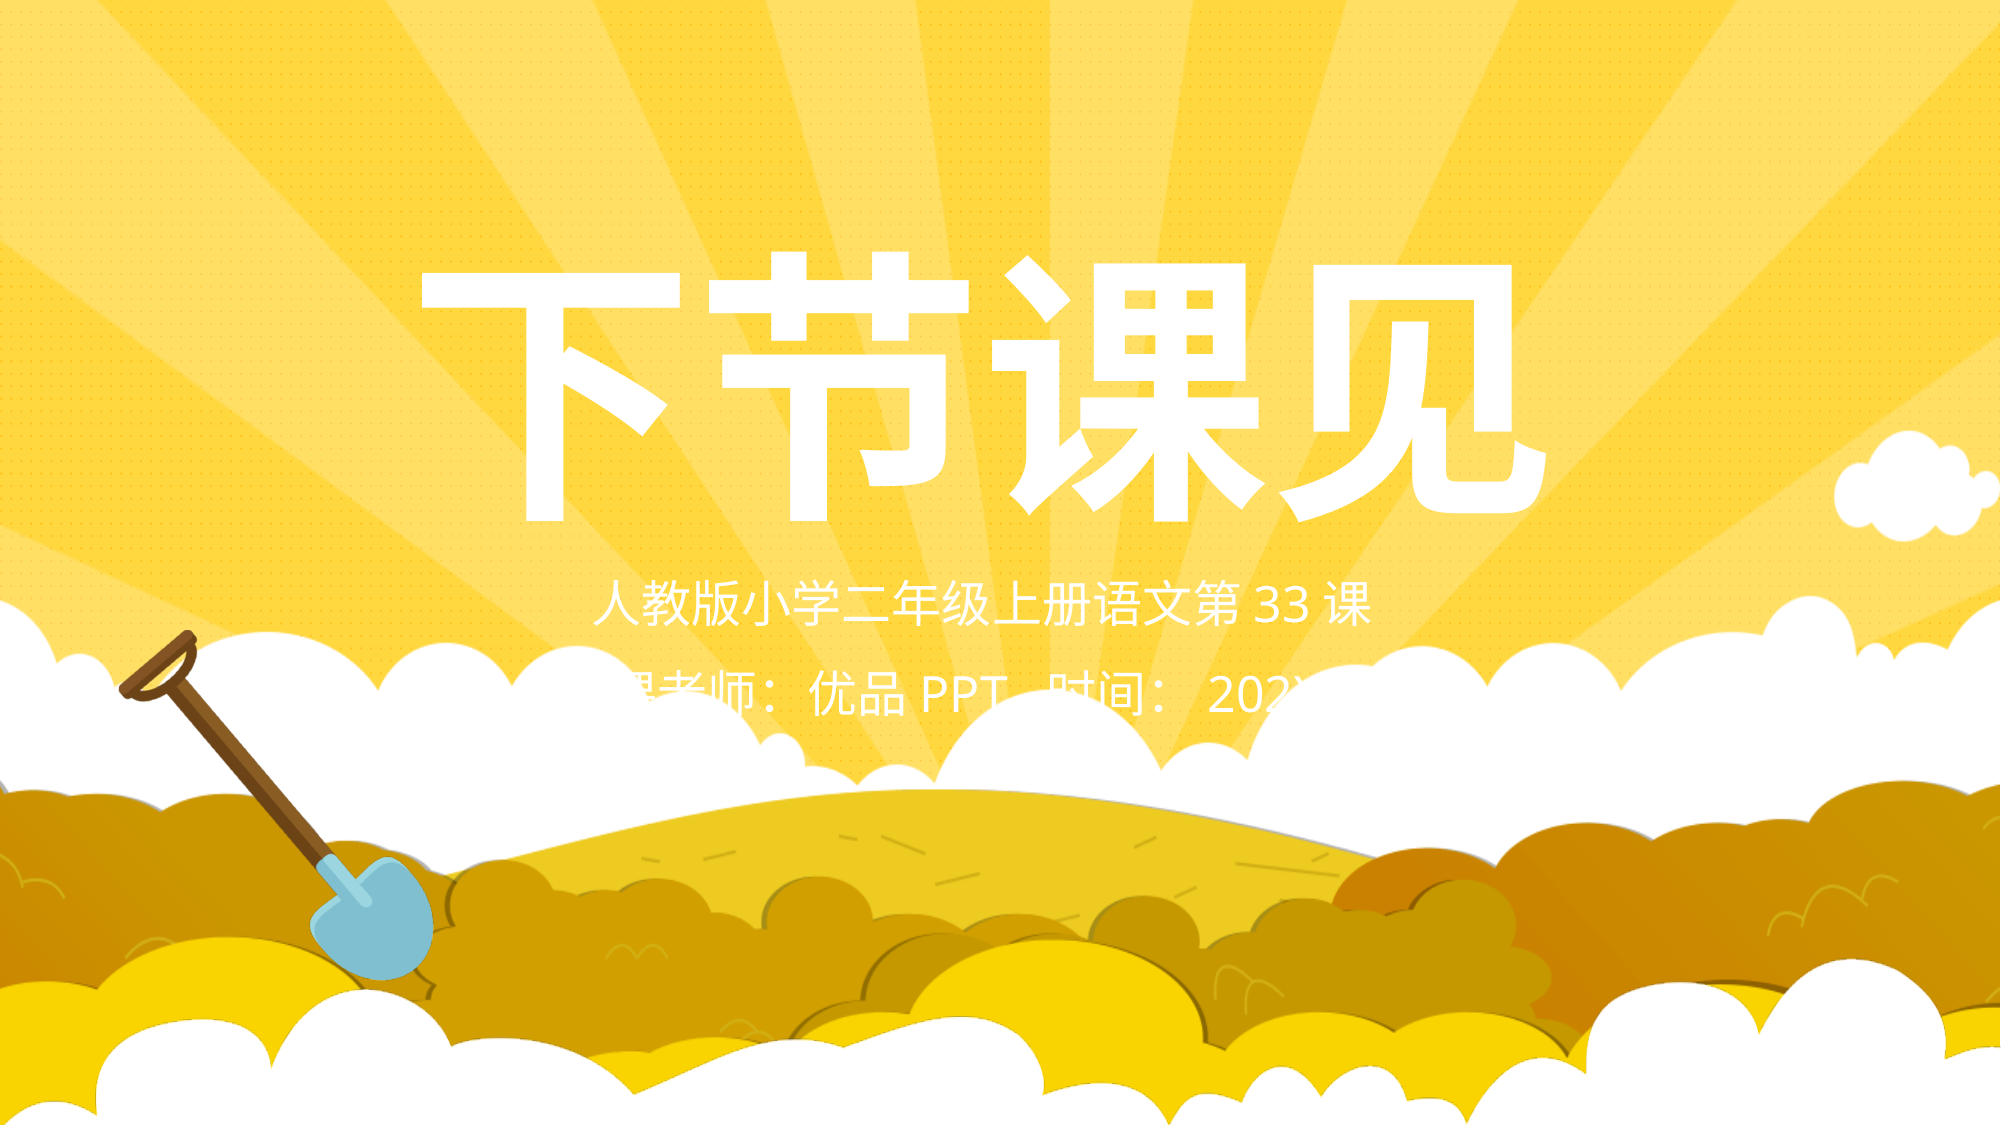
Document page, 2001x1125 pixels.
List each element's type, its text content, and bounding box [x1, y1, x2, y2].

picture [0, 0, 2001, 1125]
text_box 授课老师：优品PPT 时间：202X年 [507, 654, 1458, 730]
text_box 人教版小学二年级上册语文第33课 [507, 565, 1458, 640]
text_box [345, 155, 1615, 565]
